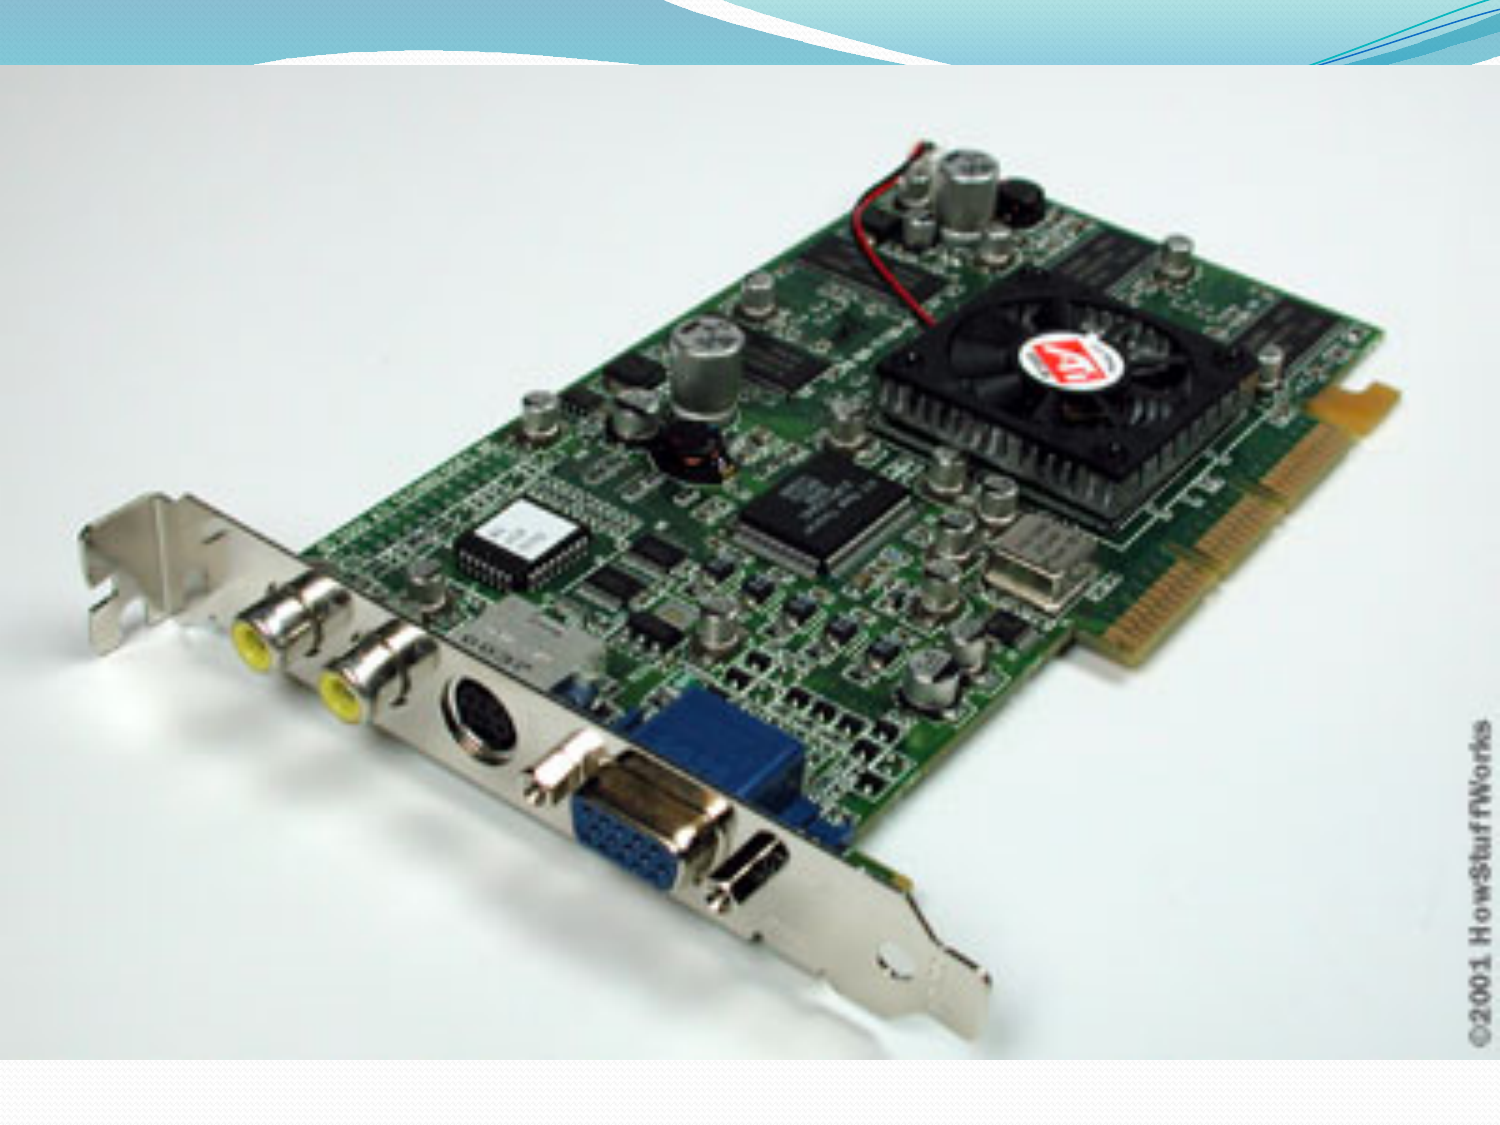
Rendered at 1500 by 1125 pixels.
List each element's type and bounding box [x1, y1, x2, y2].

picture [0, 65, 1500, 1060]
